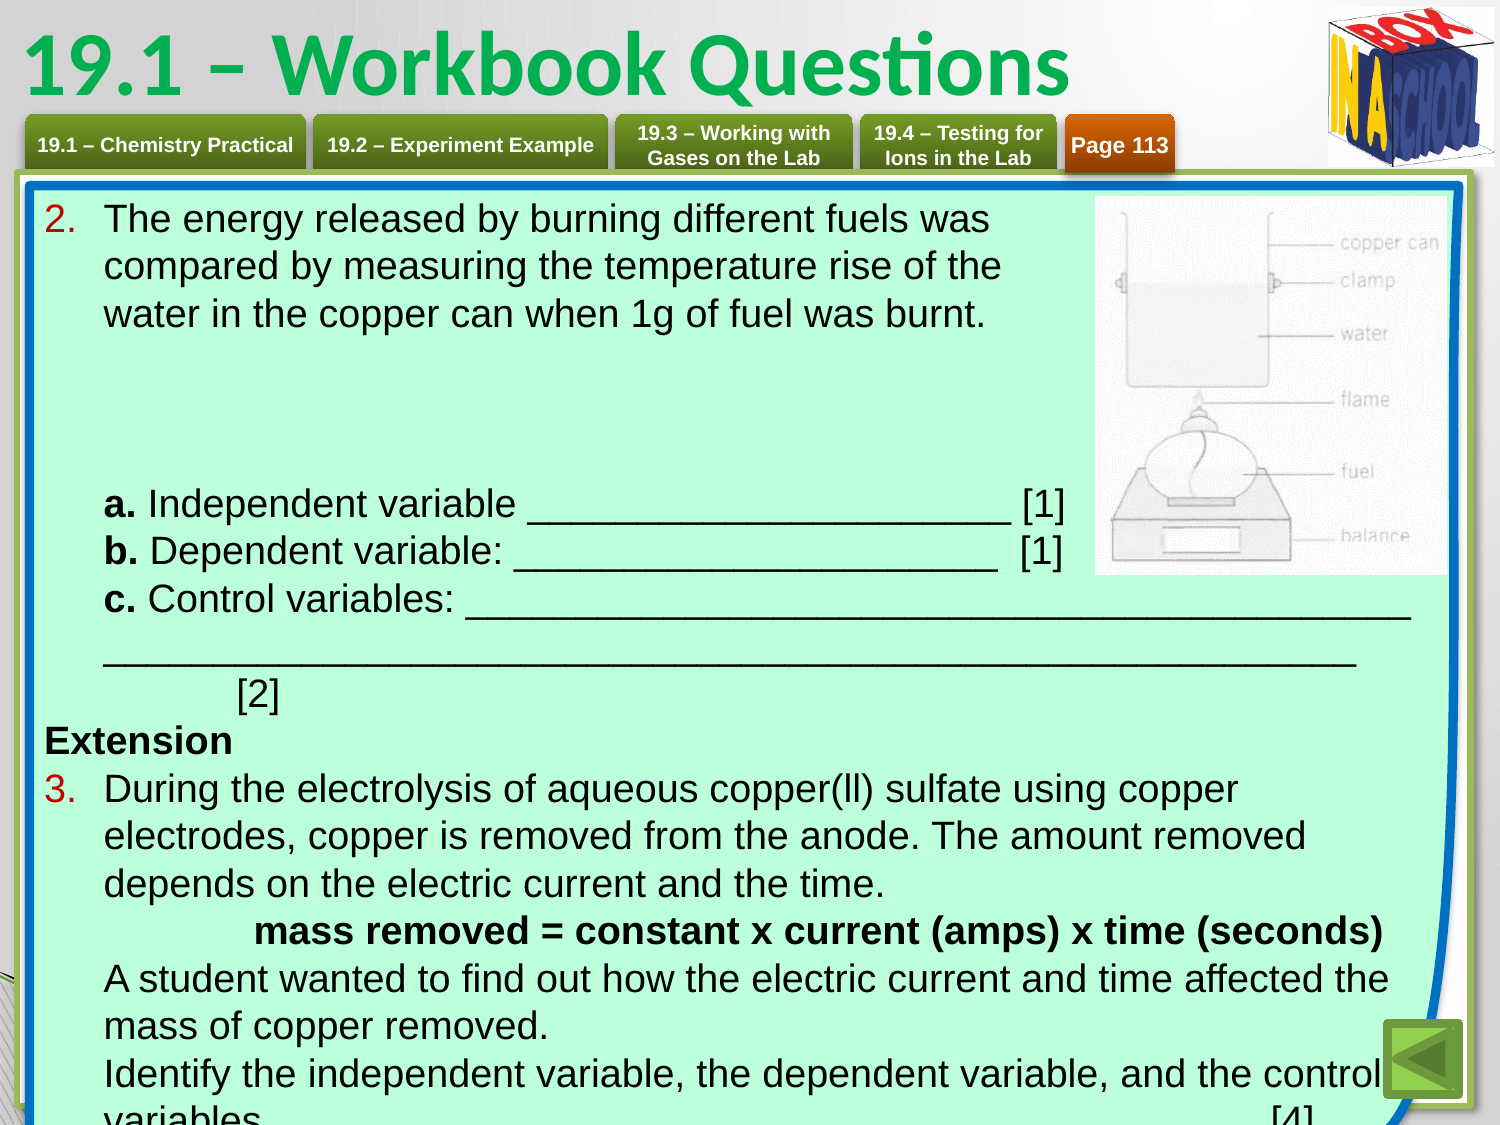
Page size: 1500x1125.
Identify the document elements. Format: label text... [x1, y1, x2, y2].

text_box [1383, 1019, 1463, 1099]
text_box Page 113 [1064, 113, 1176, 173]
title 19.1 – Workbook Questions [5, 7, 1270, 110]
picture [1094, 196, 1448, 575]
text_box The energy released by burning different fuels was compared by measuring the temperature rise of the water in the copper can when 1g of fuel was burnt. a. Independent variable ______________________ [1] b. Dependent variable: ______________________ [1] c. Control variables: ___________________________________________ _________________________________________________________ [2] Extension During the electrolysis of aqueous copper(ll) sulfate using copper electrodes, copper is removed from the anode. The amount removed depends on the electric current and the time. mass removed = constant x current (amps) x time (seconds) A student wanted to find out how the electric current and time affected the mass of copper removed. Identify the independent variable, the dependent variable, and the control variables. [4] [29, 185, 1459, 1125]
picture [1328, 7, 1495, 167]
